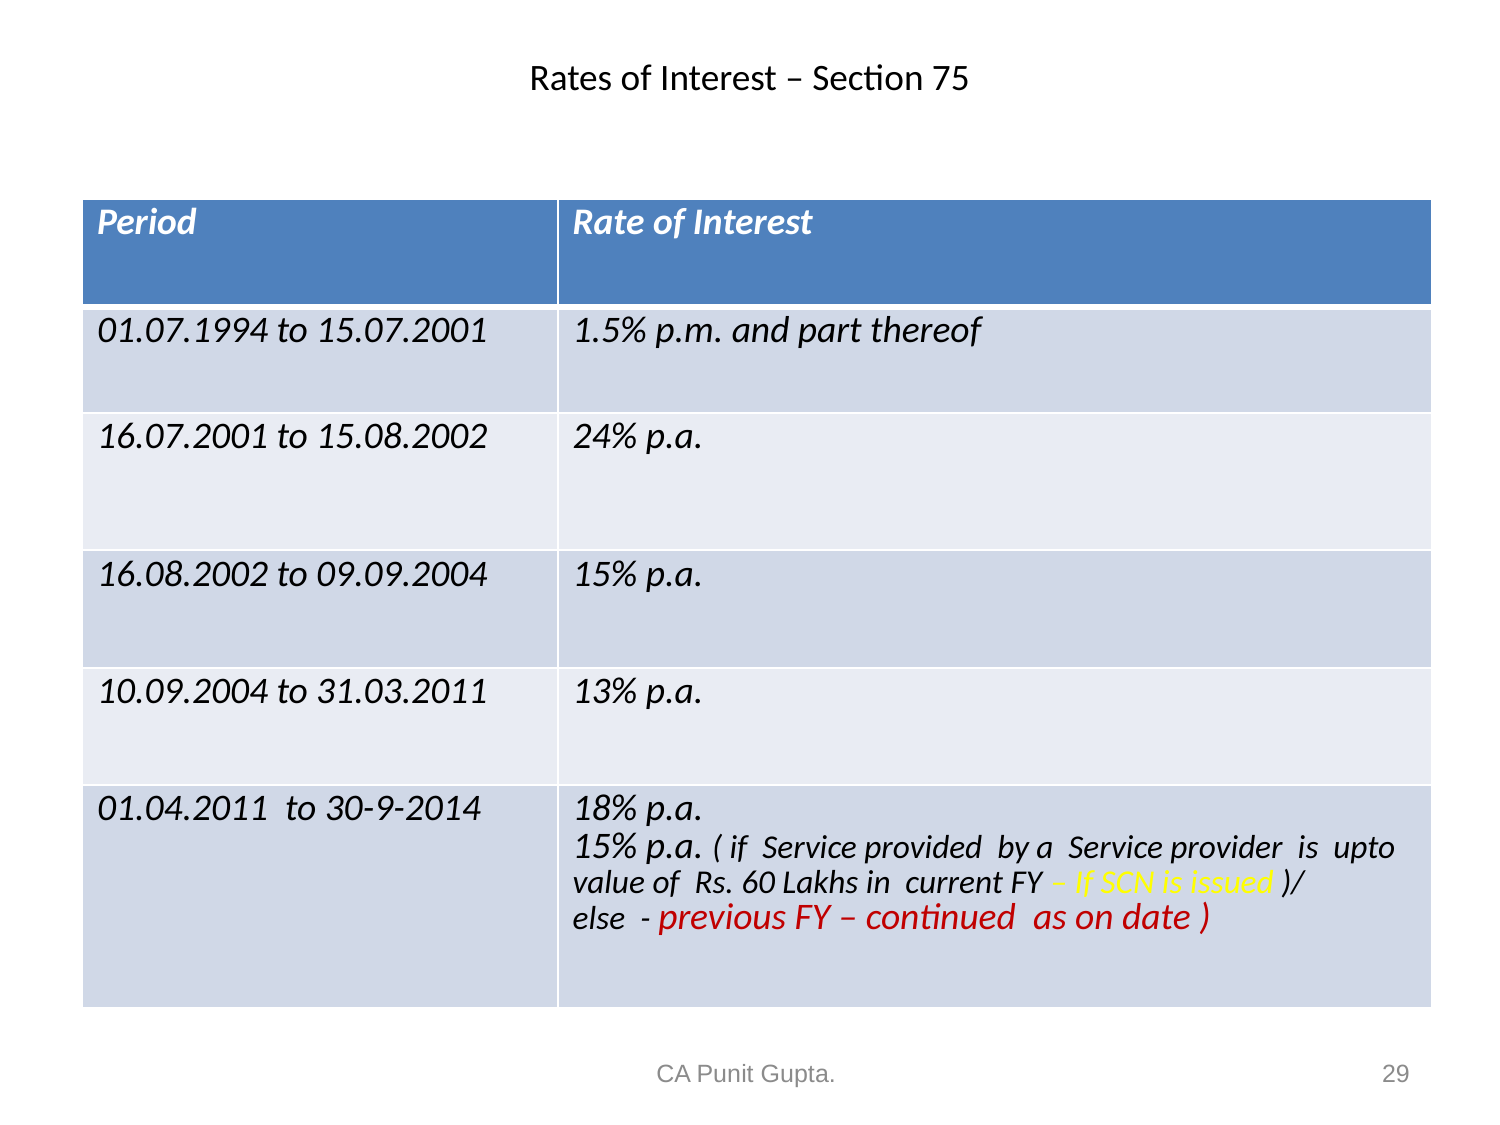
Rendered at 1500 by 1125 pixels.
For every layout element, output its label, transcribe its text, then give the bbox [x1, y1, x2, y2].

table_header Rate of Interest [559, 200, 1431, 304]
table_cell 15% p.a. [559, 551, 1431, 667]
table_cell 16.07.2001 to 15.08.2002 [83, 414, 557, 549]
title Rates of Interest – Section 75 [75, 45, 1425, 106]
slide_number 29 [1074, 1042, 1425, 1103]
footer CA Punit Gupta. [512, 1042, 988, 1103]
table_cell 18% p.a. 15% p.a. ( if Service provided by a Service provider is upto value of Rs. 60 Lakhs in current FY – If SCN is issued )/ else - previous FY – continued as on date ) [559, 786, 1431, 1007]
table_header Period [83, 200, 557, 304]
table_cell 01.07.1994 to 15.07.2001 [83, 310, 557, 412]
table_cell 16.08.2002 to 09.09.2004 [83, 551, 557, 667]
table_cell 01.04.2011 to 30-9-2014 [83, 786, 557, 1007]
table_cell 13% p.a. [559, 669, 1431, 784]
table_cell 10.09.2004 to 31.03.2011 [83, 669, 557, 784]
table_cell 1.5% p.m. and part thereof [559, 310, 1431, 412]
table_cell 24% p.a. [559, 414, 1431, 549]
